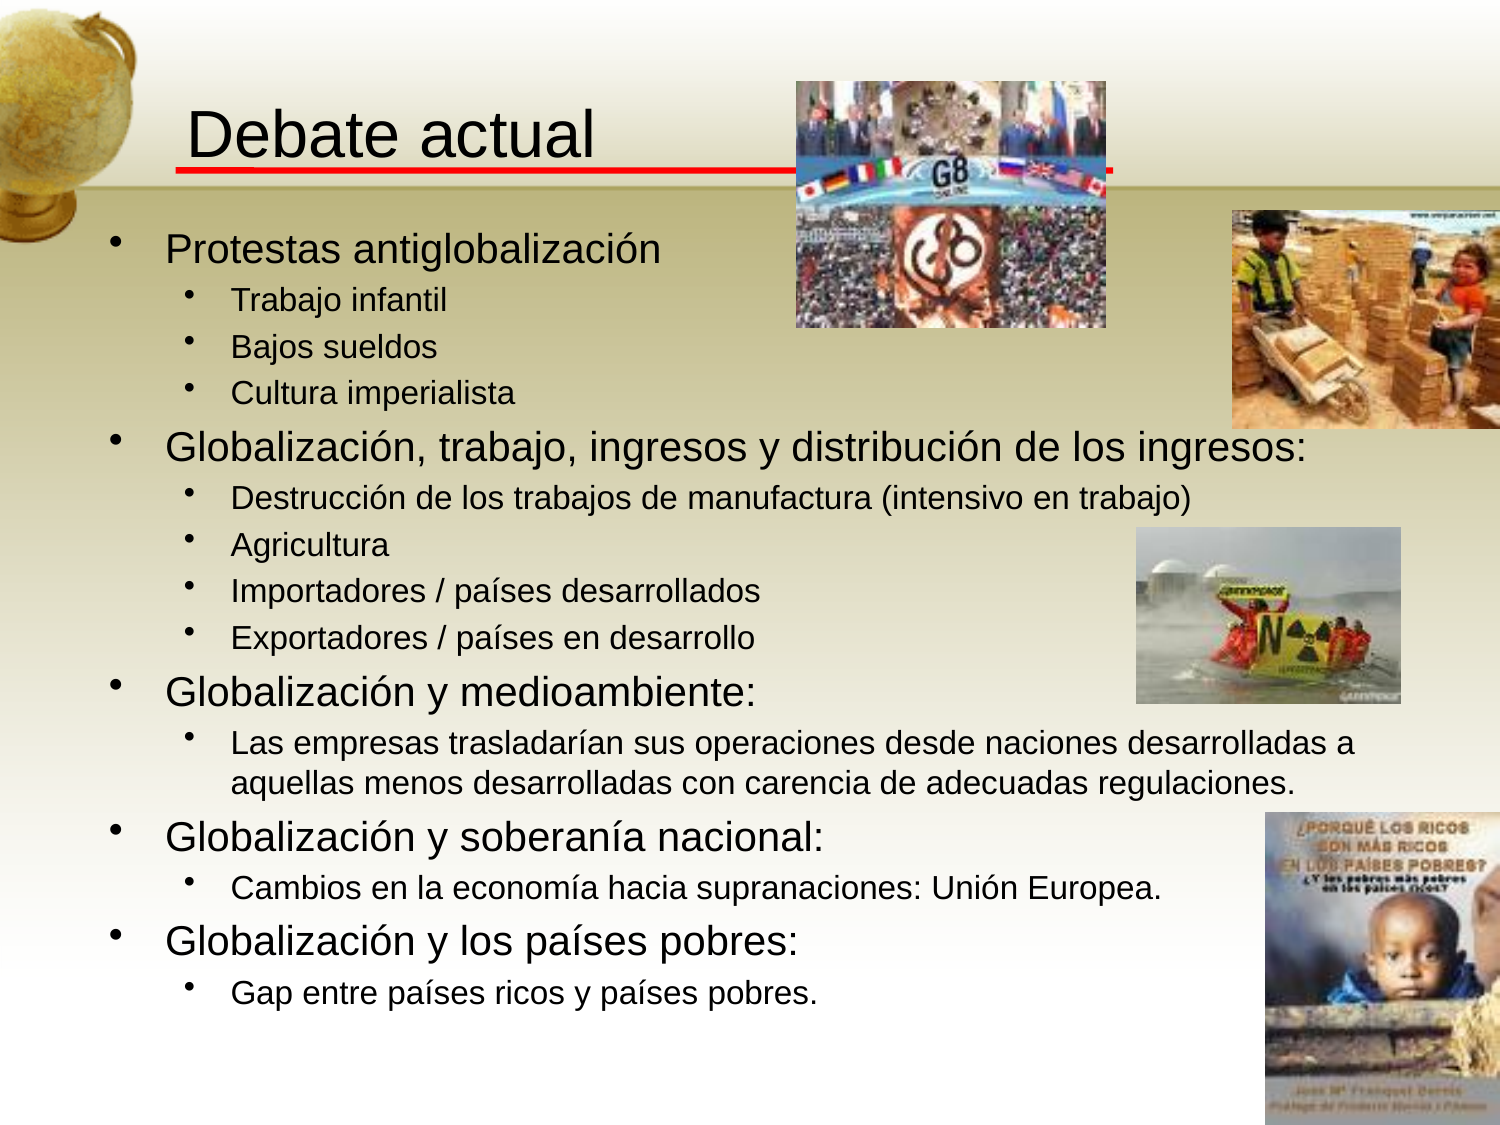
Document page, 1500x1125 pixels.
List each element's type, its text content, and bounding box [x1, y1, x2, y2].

picture [0, 0, 1500, 1125]
list Protestas antiglobalización Trabajo infantil Bajos sueldos Cultura imperialista Globalización, trabajo, ingresos y distribución de los ingresos: Destrucción de los trabajos de manufactura (intensivo en trabajo) Agricultura Importadores / países desarrollados Exportadores / países en desarrollo Globalización y medioambiente: Las empresas trasladarían sus operaciones desde naciones desarrolladas a aquellas menos desarrolladas con carencia de adecuadas regulaciones. Globalización y soberanía nacional: Cambios en la economía hacia supranaciones: Unión Europea. Globalización y los países pobres: Gap entre países ricos y países pobres. [93, 213, 1407, 1091]
title Debate actual [170, 36, 1436, 179]
